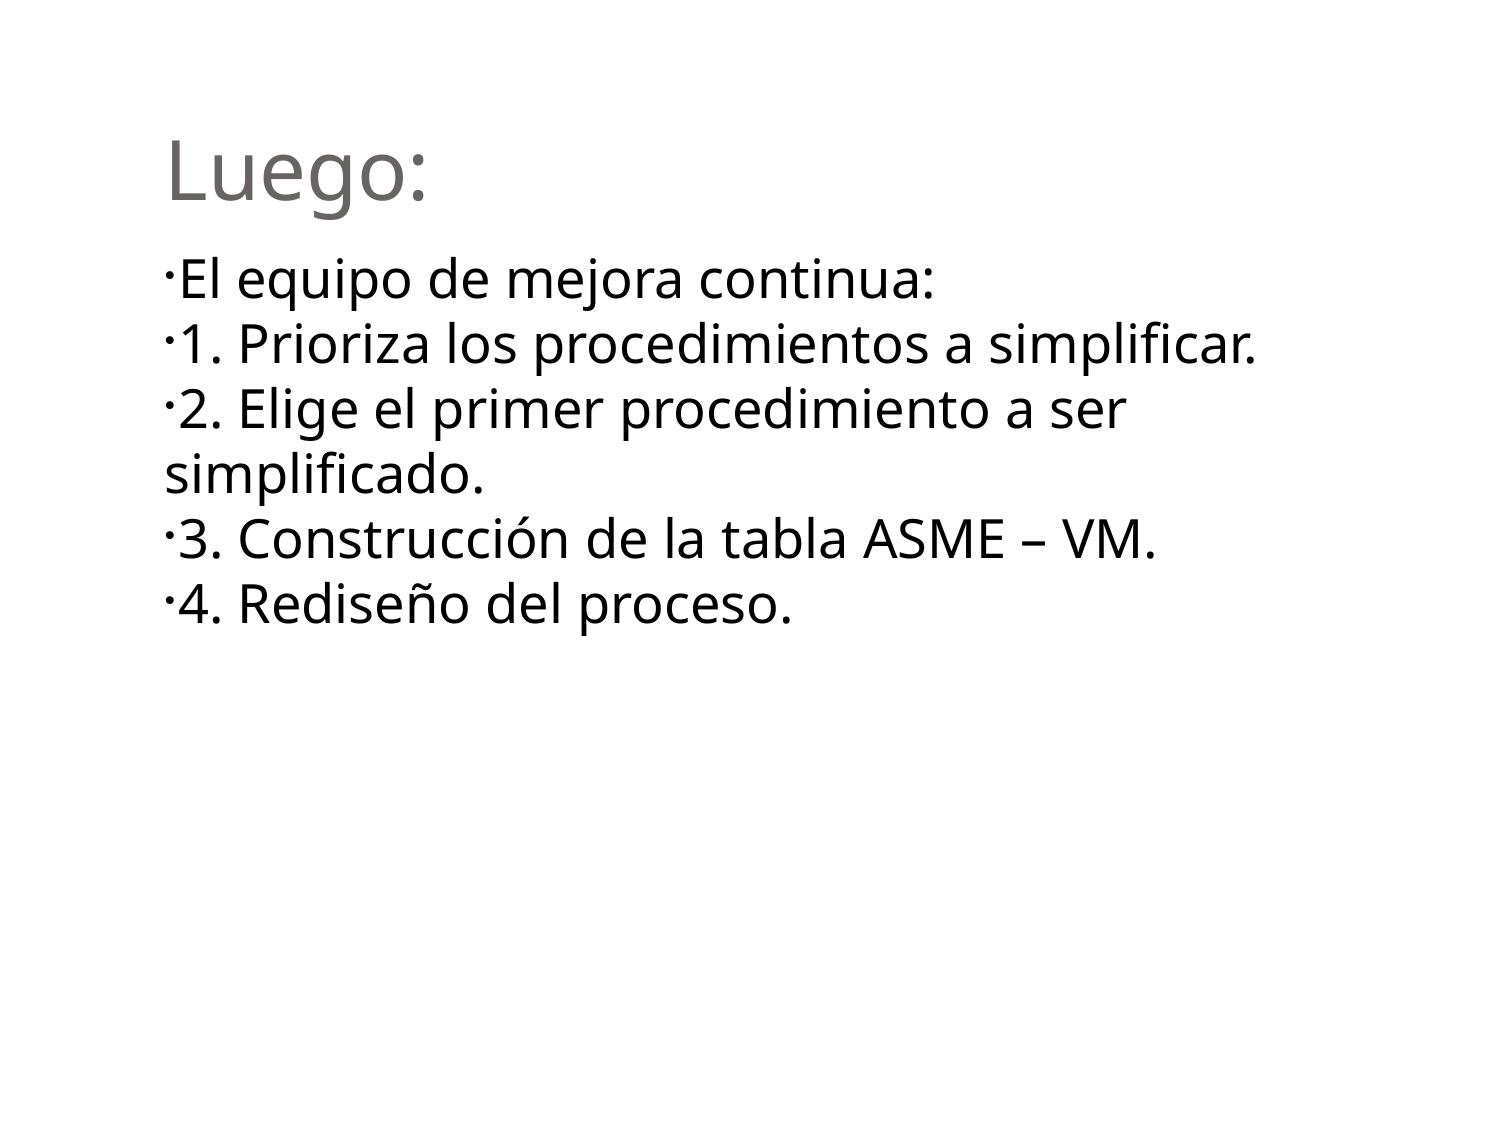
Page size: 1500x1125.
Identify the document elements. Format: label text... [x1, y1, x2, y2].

text_box Luego: [150, 45, 1425, 233]
text_box El equipo de mejora continua: 1. Prioriza los procedimientos a simplificar. 2. Elige el primer procedimiento a ser simplificado. 3. Construcción de la tabla ASME – VM. 4. Rediseño del proceso. [150, 237, 1425, 988]
